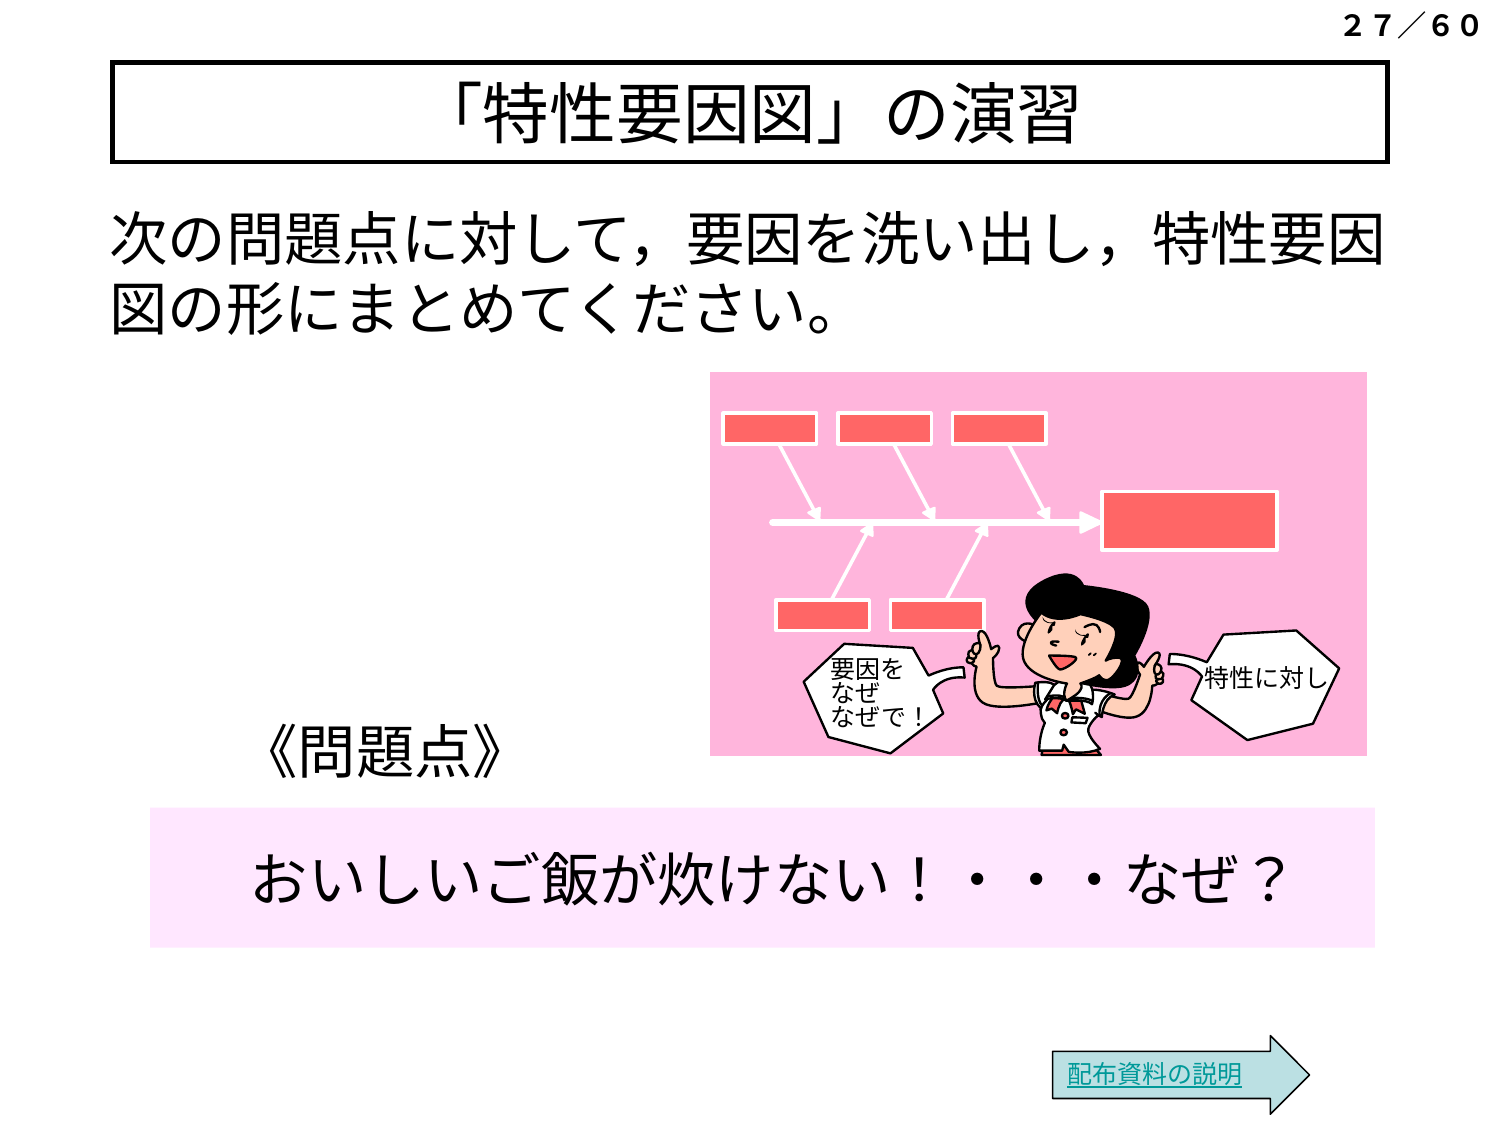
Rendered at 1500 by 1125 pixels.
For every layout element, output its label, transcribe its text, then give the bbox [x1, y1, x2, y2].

text_box ２７／６０ [1324, 0, 1500, 85]
text_box 《問題点》 [225, 708, 638, 793]
picture [708, 370, 1369, 757]
text_box 配布資料の説明 [1052, 1035, 1310, 1115]
text_box 次の問題点に対して，要因を洗い出し，特性要因図の形にまとめてください。 [95, 194, 1405, 350]
text_box おいしいご飯が炊けない！・・・なぜ？ [150, 807, 1375, 948]
title 「特性要因図」の演習 [112, 62, 1388, 163]
